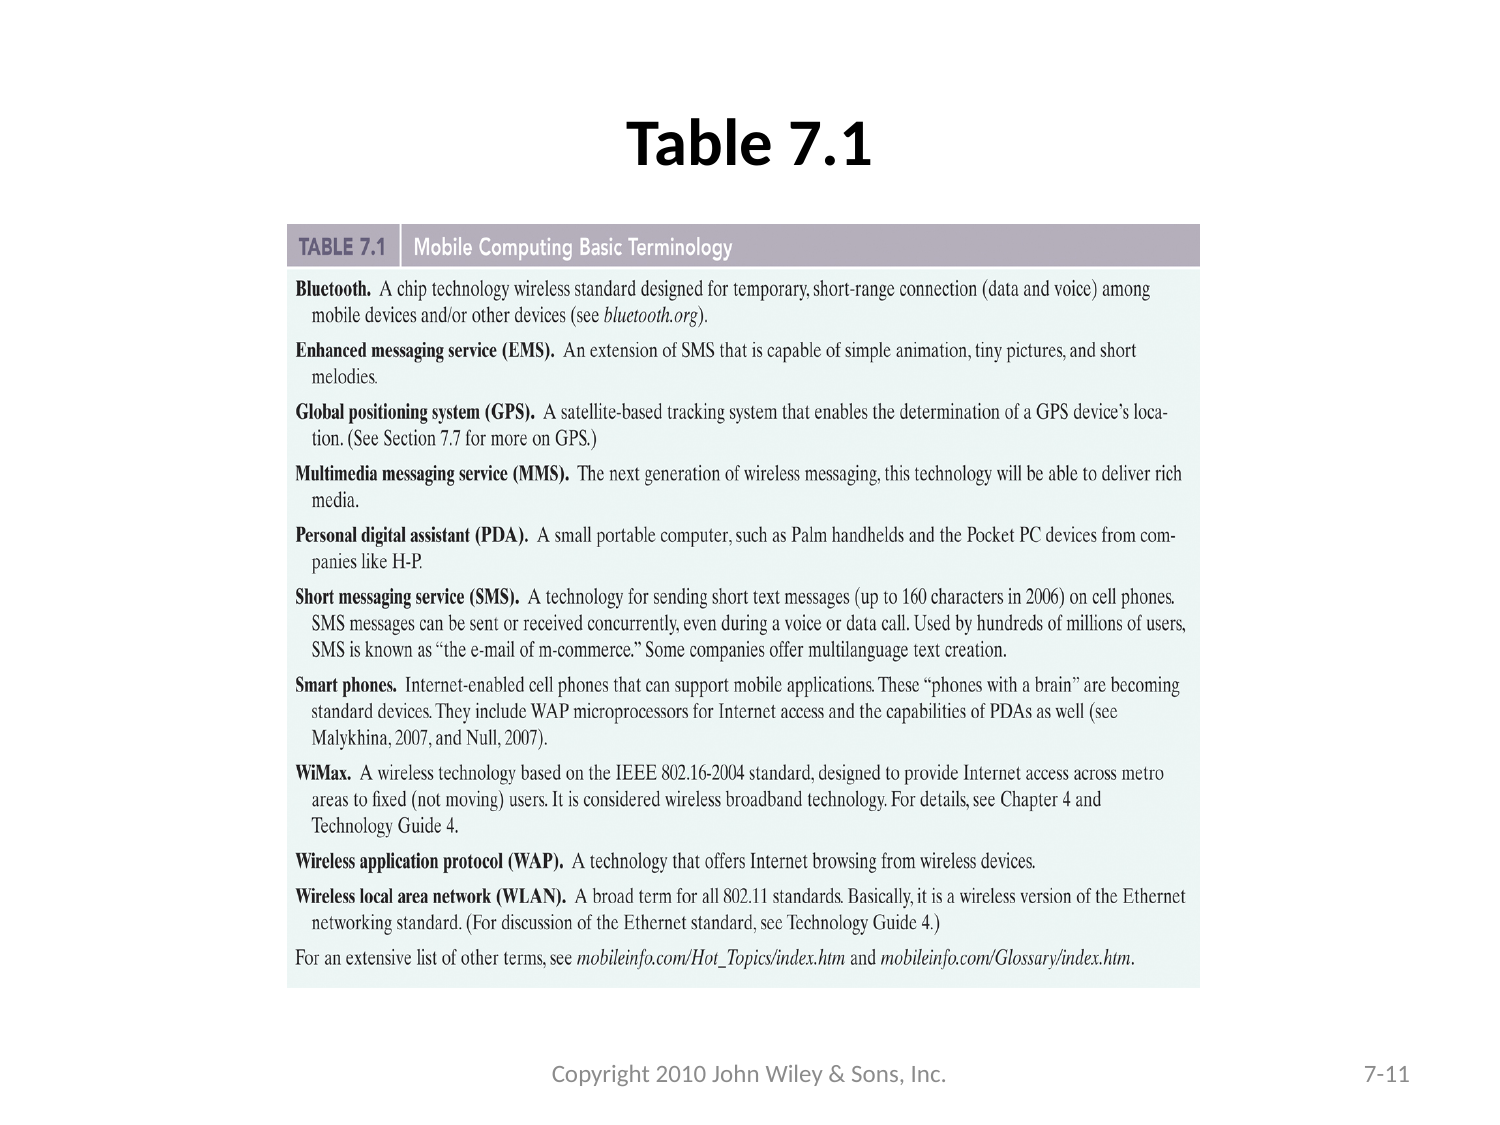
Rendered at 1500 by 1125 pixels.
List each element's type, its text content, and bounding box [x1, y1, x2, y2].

slide_number 7-11 [1074, 1042, 1425, 1103]
title Table 7.1 [75, 45, 1425, 233]
footer Copyright 2010 John Wiley & Sons, Inc. [512, 1042, 988, 1103]
picture [287, 224, 1201, 988]
